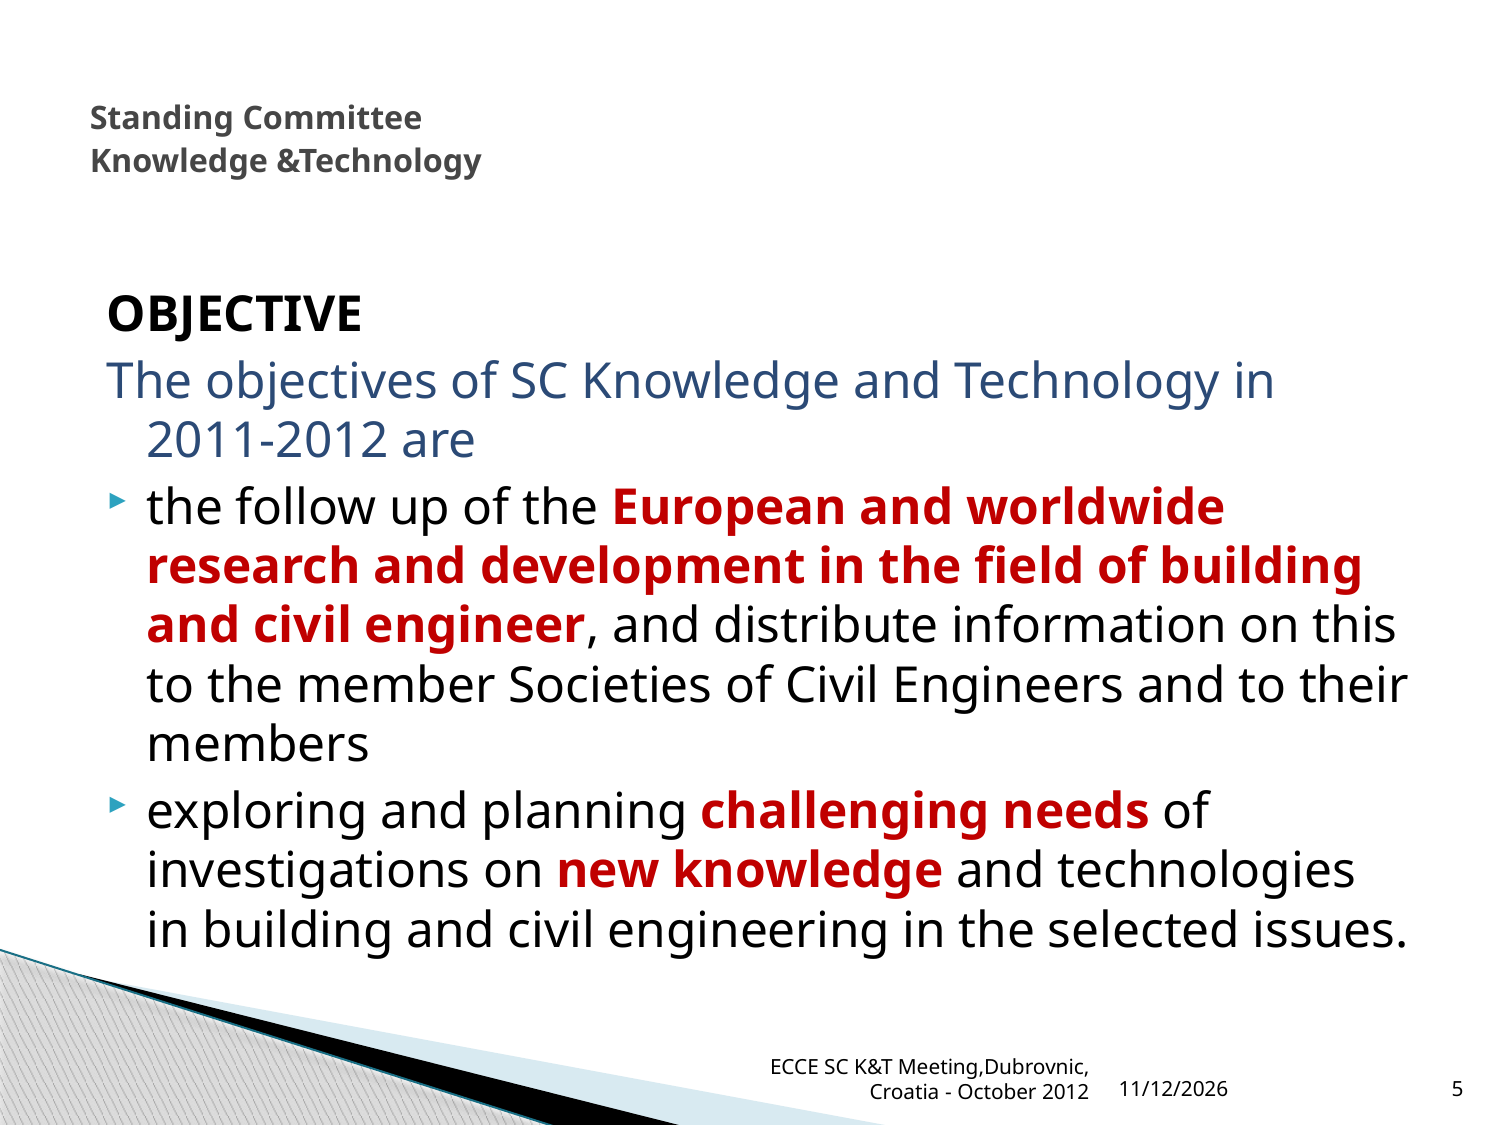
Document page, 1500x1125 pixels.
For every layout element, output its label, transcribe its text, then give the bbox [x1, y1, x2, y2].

slide_number 5 [1418, 1051, 1479, 1112]
footer ECCE SC K&T Meeting,Dubrovnic, Croatia - October 2012 [718, 1051, 1105, 1112]
title Standing Committee Knowledge &Technology [75, 45, 1425, 233]
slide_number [1105, 1051, 1418, 1112]
list OBJECTIVE The objectives of SC Knowledge and Technology in 2011-2012 are the follow up of the European and worldwide research and development in the field of building and civil engineer, and distribute information on this to the member Societies of Civil Engineers and to their members exploring and planning challenging needs of investigations on new knowledge and technologies in building and civil engineering in the selected issues. [75, 233, 1425, 986]
